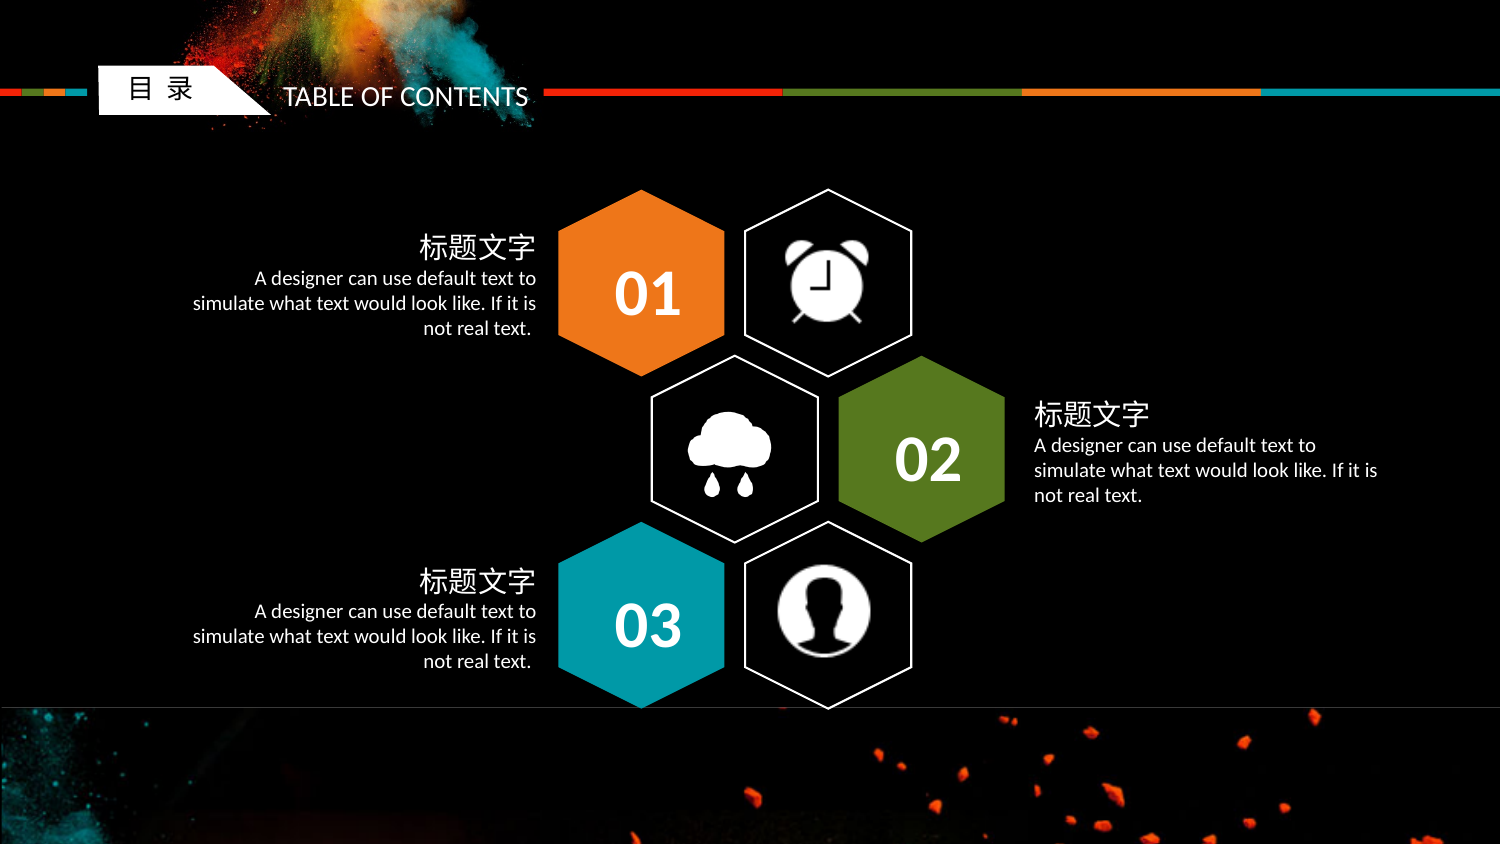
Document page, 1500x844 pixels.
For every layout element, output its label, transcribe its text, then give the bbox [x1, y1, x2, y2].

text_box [0, 0, 1500, 203]
text_box 03 [599, 573, 693, 669]
text_box [650, 354, 819, 523]
text_box 标题文字 A designer can use default text to simulate what text would look like. If it is not real text. [166, 555, 552, 681]
picture [1, 397, 1500, 844]
picture [734, 189, 922, 377]
text_box 01 [599, 241, 704, 337]
text_box 标题文字 A designer can use default text to simulate what text would look like. If it is not real text. [165, 222, 552, 347]
text_box [557, 520, 693, 706]
text_box 02 [880, 407, 984, 503]
text_box [837, 354, 1006, 527]
text_box 标题文字 A designer can use default text to simulate what text would look like. If it is not real text. [1019, 388, 1400, 514]
text_box [557, 203, 726, 378]
